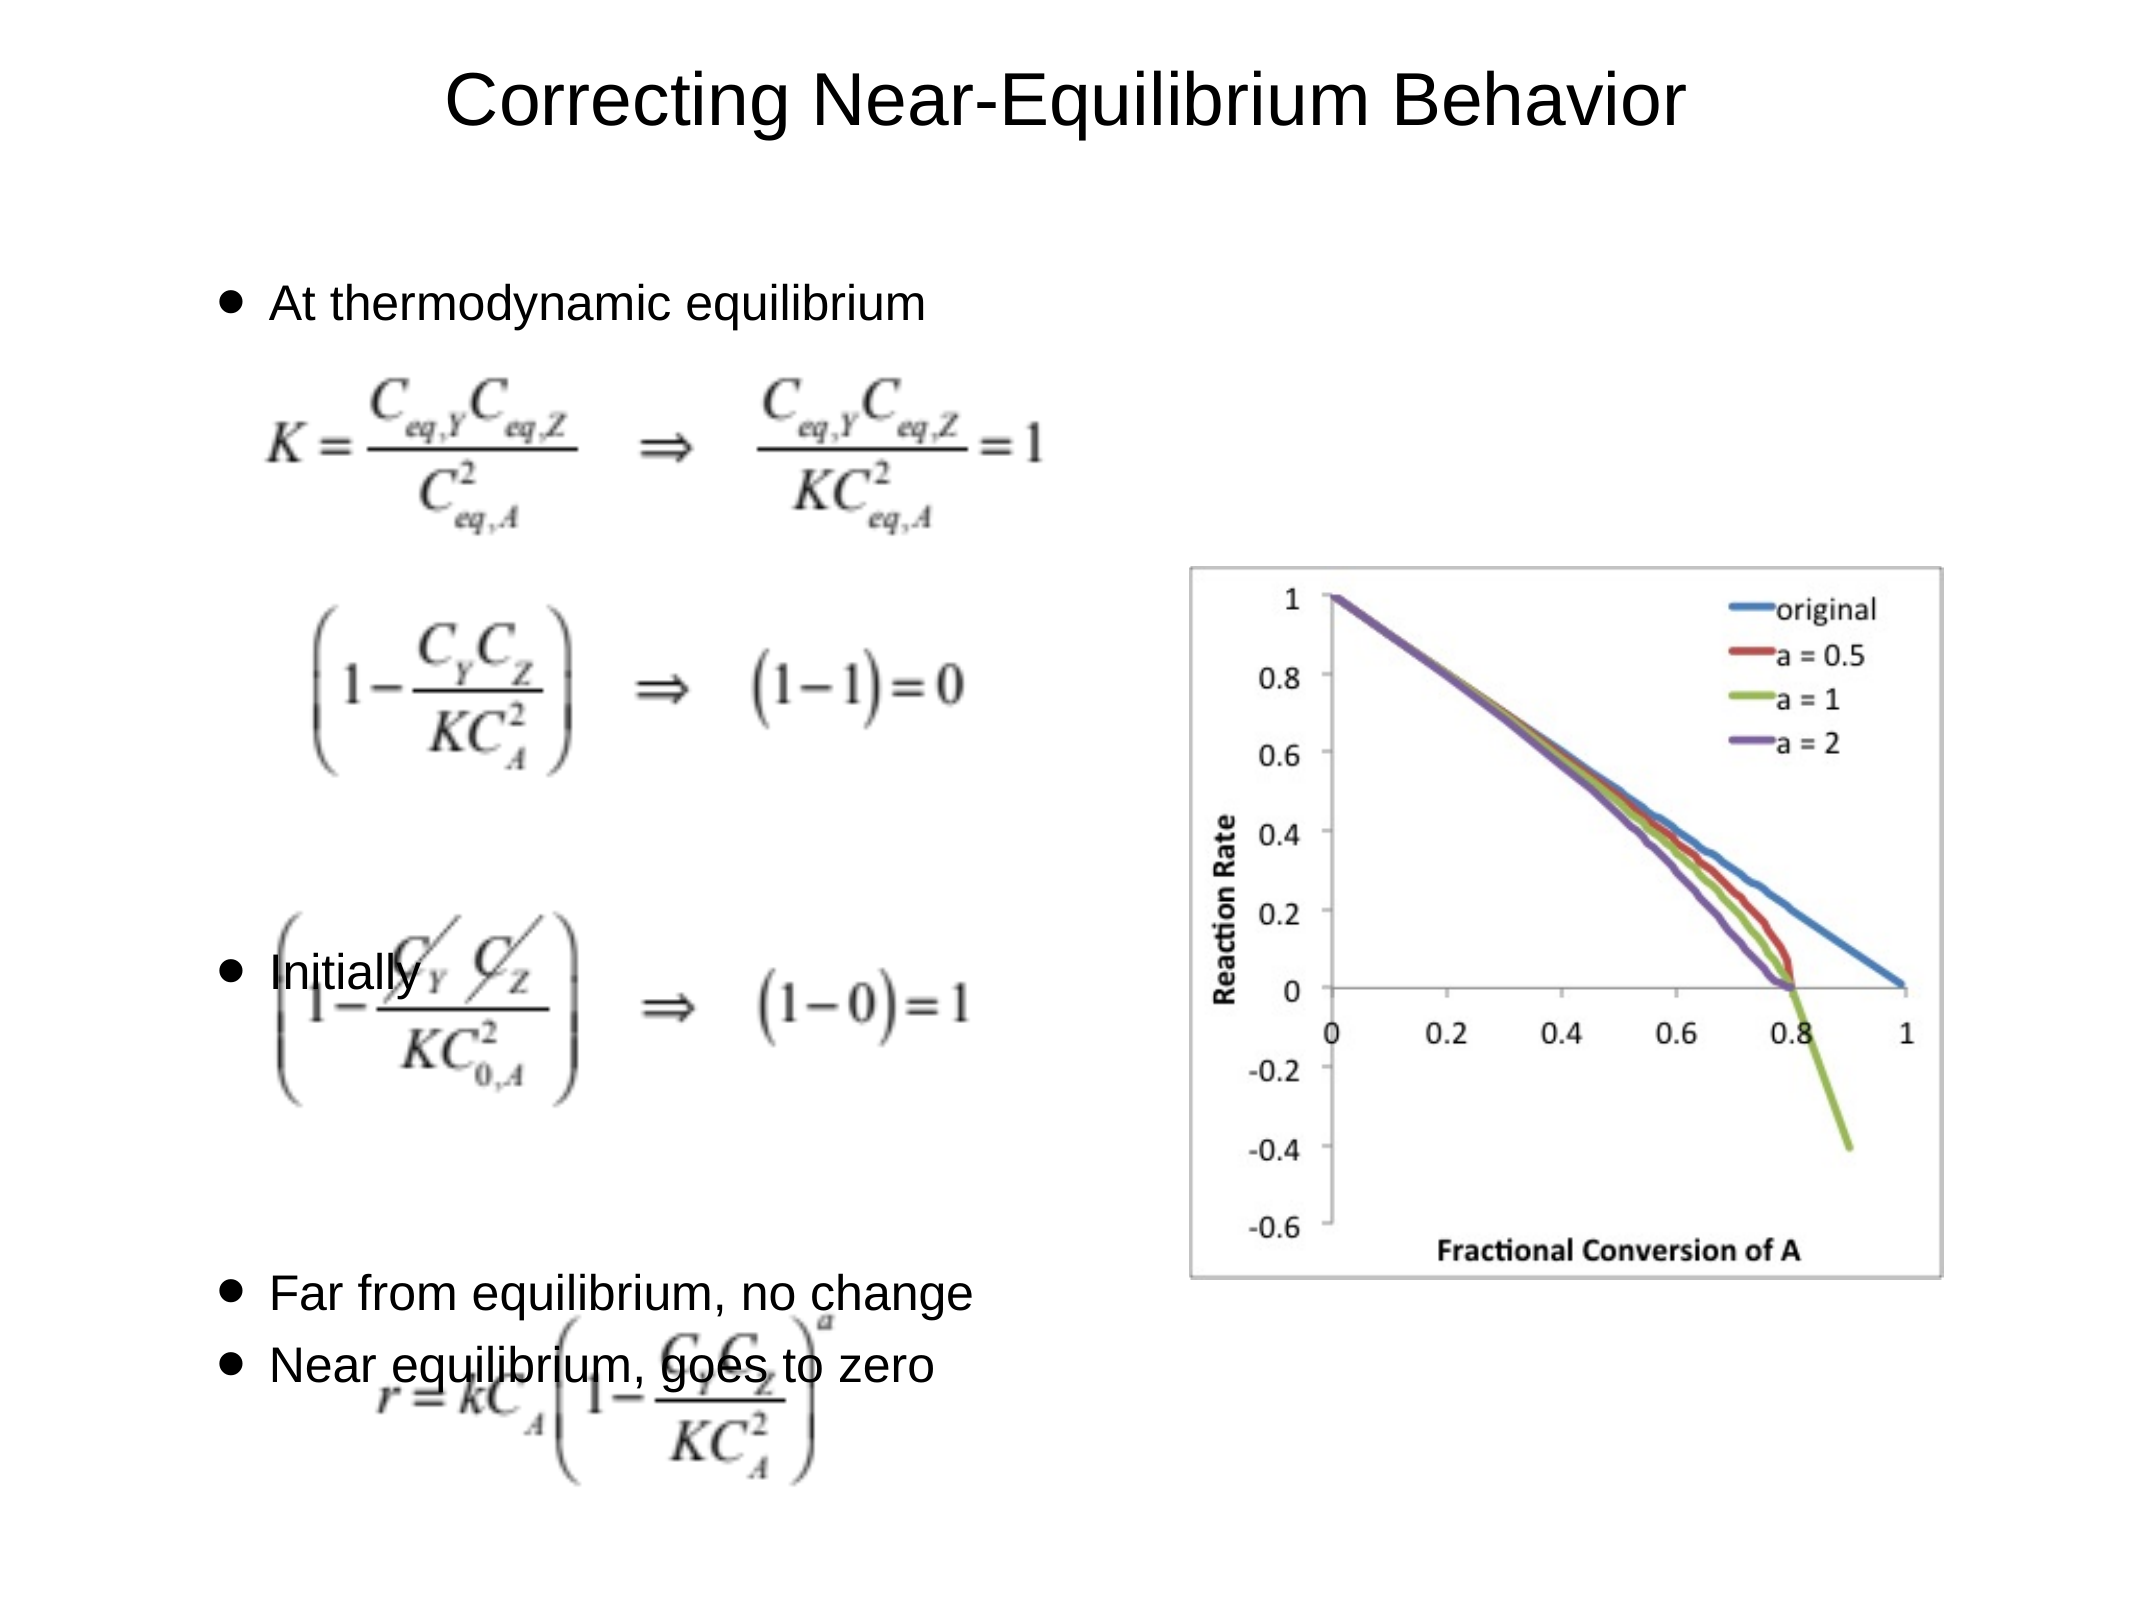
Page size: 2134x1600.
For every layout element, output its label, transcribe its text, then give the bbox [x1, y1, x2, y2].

picture [272, 901, 974, 1116]
picture [370, 1291, 840, 1492]
picture [1189, 566, 1945, 1280]
picture [308, 595, 968, 782]
list At thermodynamic equilibrium Initially Far from equilibrium, no change Near equilibrium, goes to zero [208, 262, 1067, 1461]
picture [255, 353, 1050, 540]
title Correcting Near-Equilibrium Behavior [208, 41, 1925, 250]
